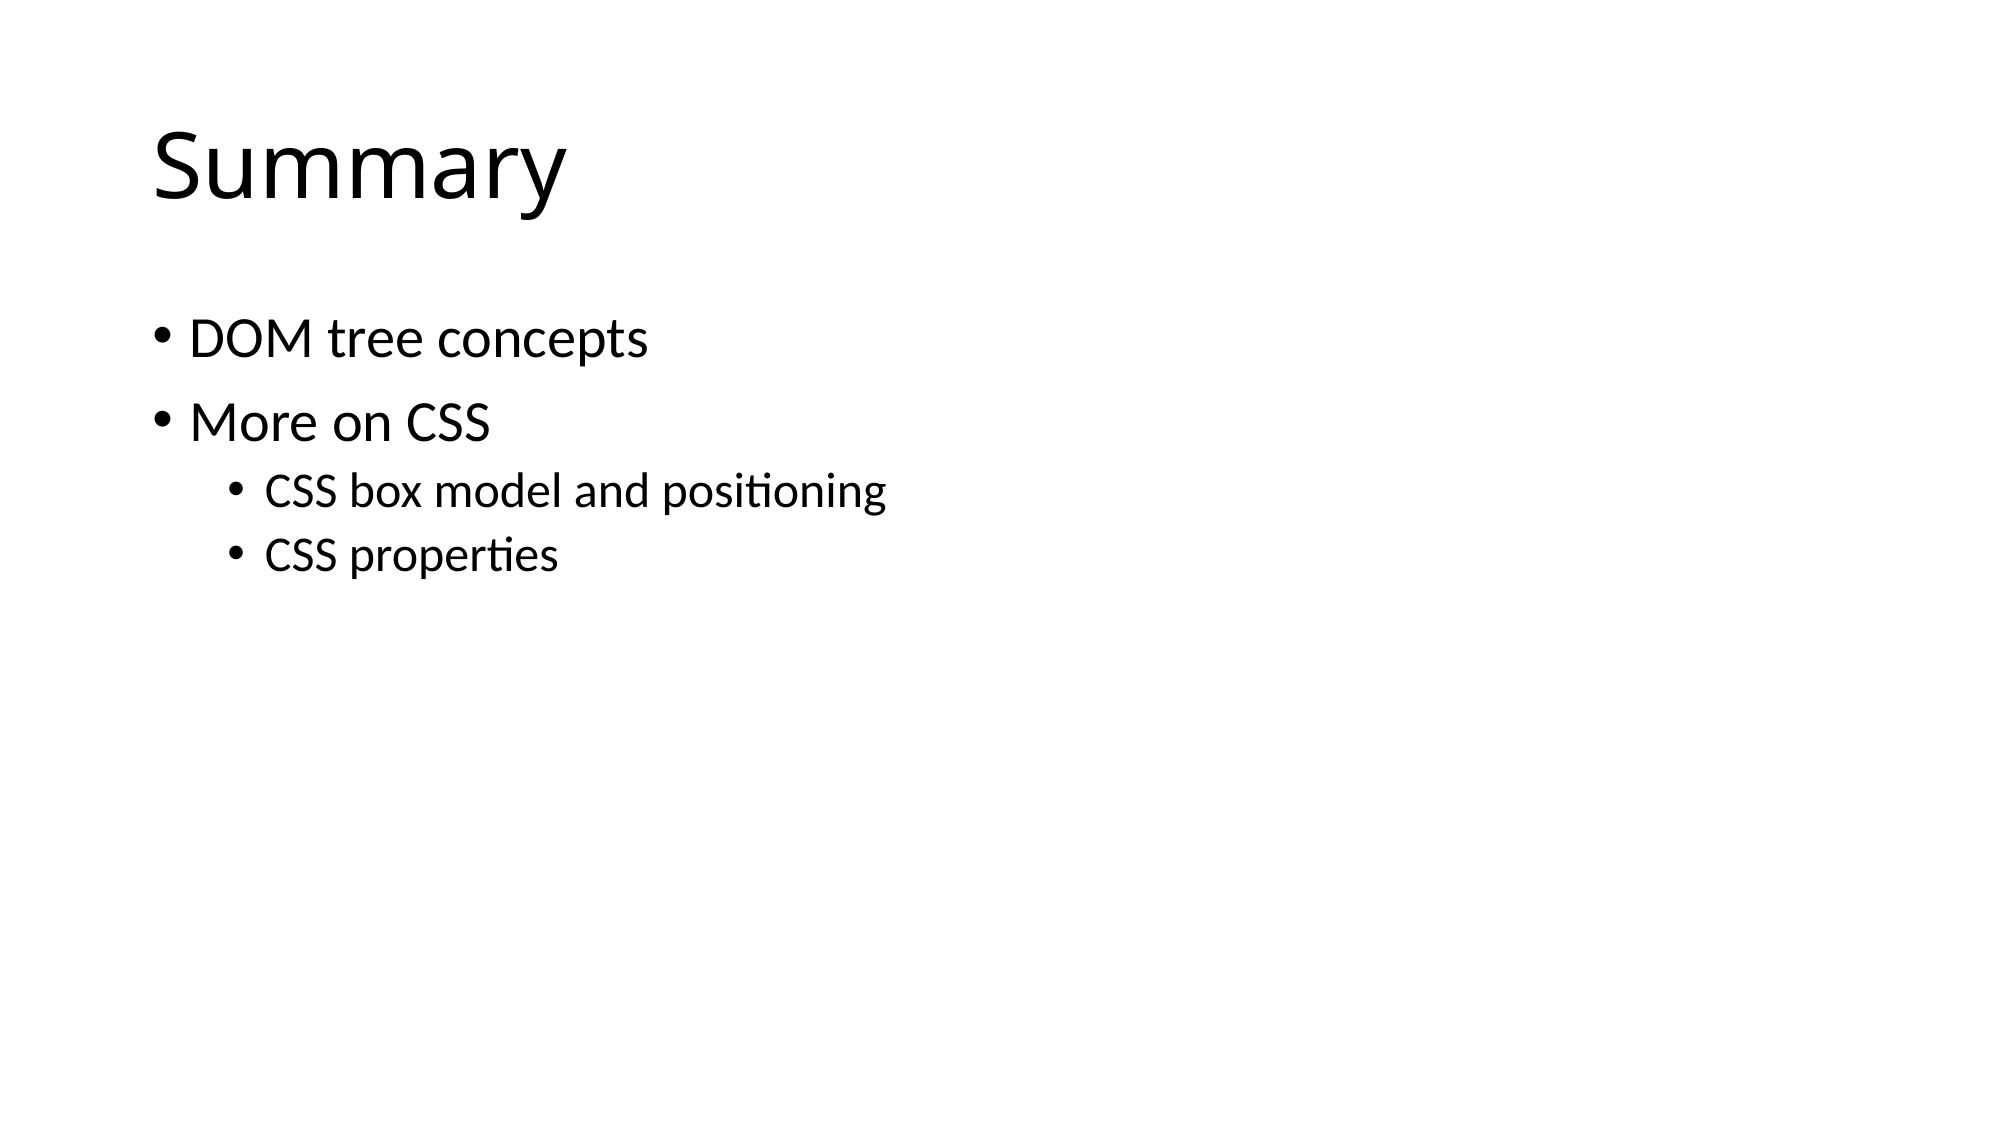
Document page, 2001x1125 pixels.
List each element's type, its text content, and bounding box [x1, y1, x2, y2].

list DOM tree concepts More on CSS CSS box model and positioning CSS properties [137, 299, 1863, 1014]
title Summary [137, 59, 1863, 278]
